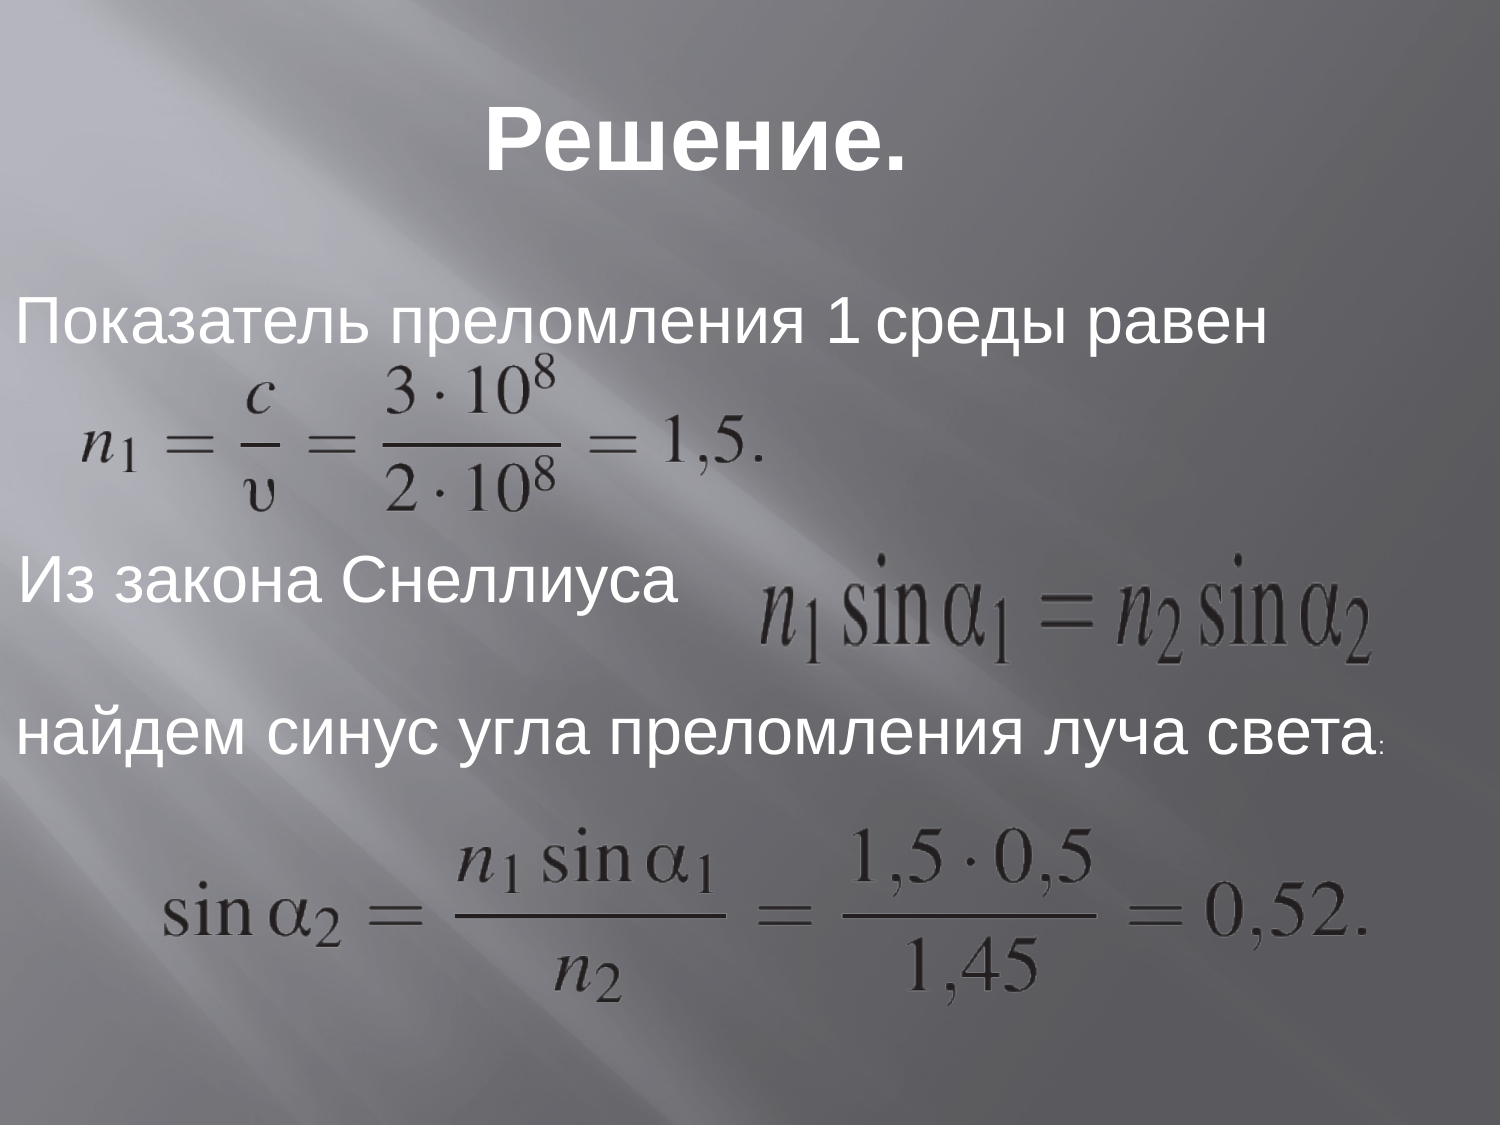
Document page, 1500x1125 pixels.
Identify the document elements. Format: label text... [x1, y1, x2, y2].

text_box Из закона Снеллиуса [2, 527, 714, 623]
text_box найдем синус угла преломления луча света: [0, 680, 1500, 821]
picture [163, 820, 1366, 1009]
text_box Решение. [468, 70, 950, 196]
picture [761, 550, 1372, 669]
text_box Показатель преломления 1 среды равен [0, 269, 1396, 365]
picture [81, 351, 762, 535]
